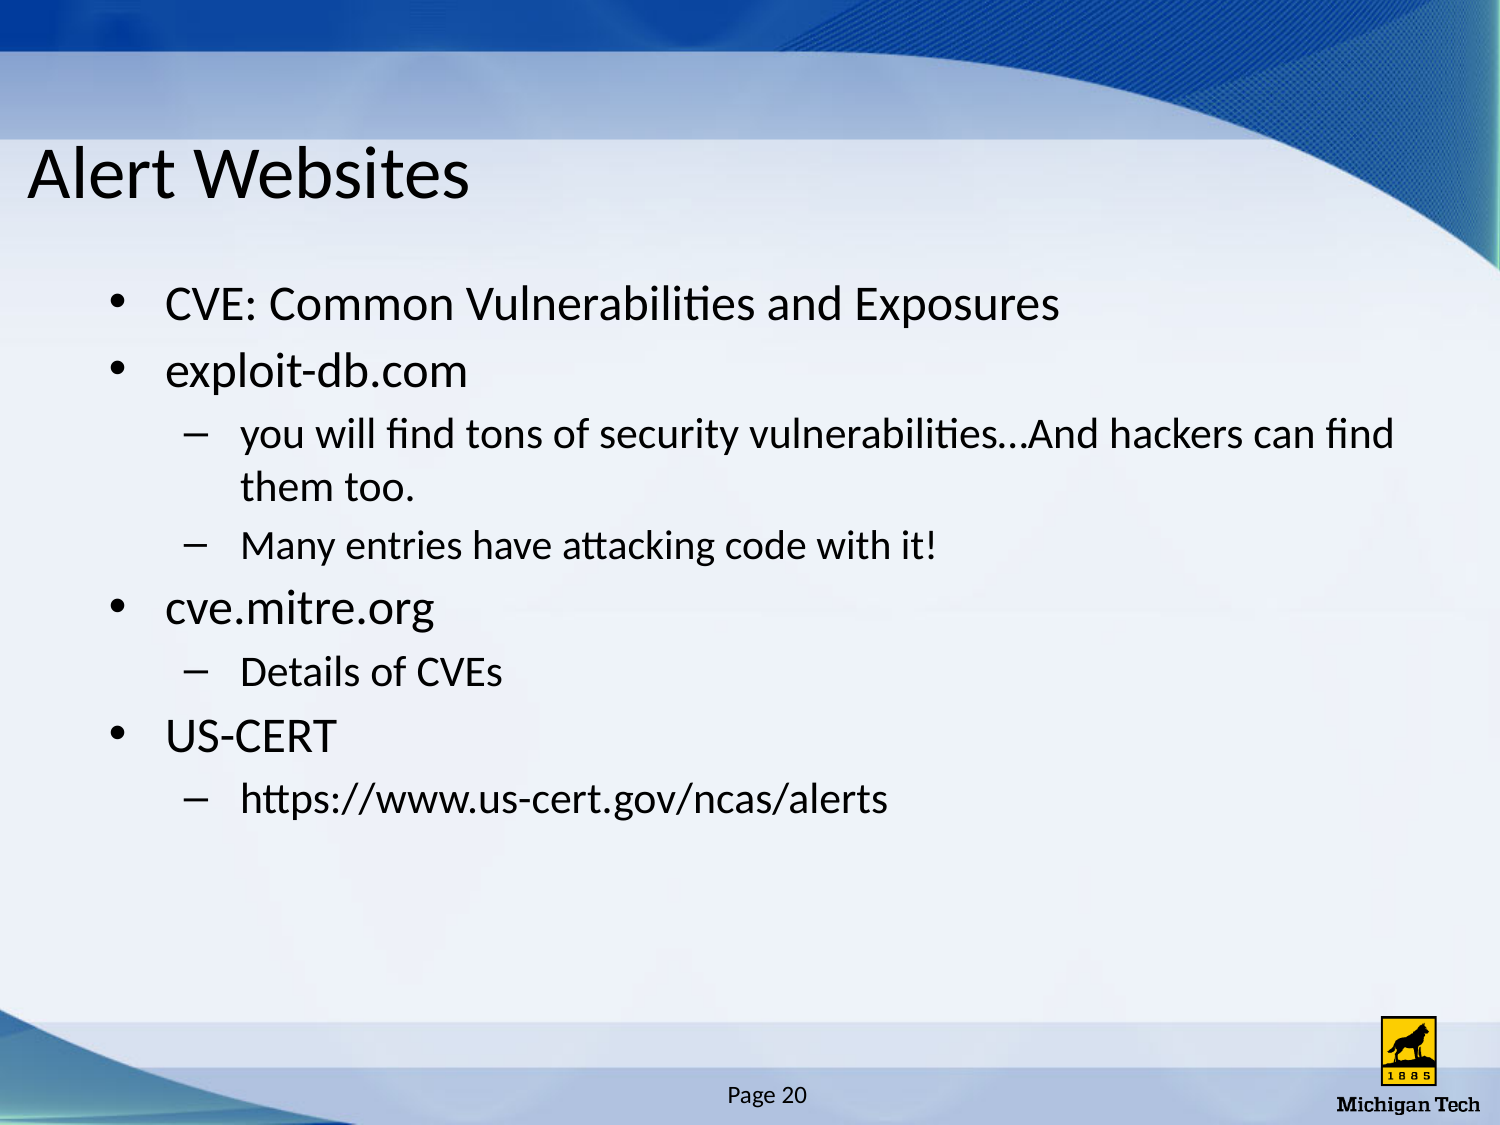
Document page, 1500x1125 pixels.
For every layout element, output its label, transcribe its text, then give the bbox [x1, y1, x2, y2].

title Alert Websites [12, 75, 1263, 263]
list CVE: Common Vulnerabilities and Exposures exploit-db.com you will find tons of security vulnerabilities…And hackers can find them too. Many entries have attacking code with it! cve.mitre.org Details of CVEs US-CERT https://www.us-cert.gov/ncas/alerts [75, 262, 1425, 867]
picture [0, 0, 1500, 1125]
